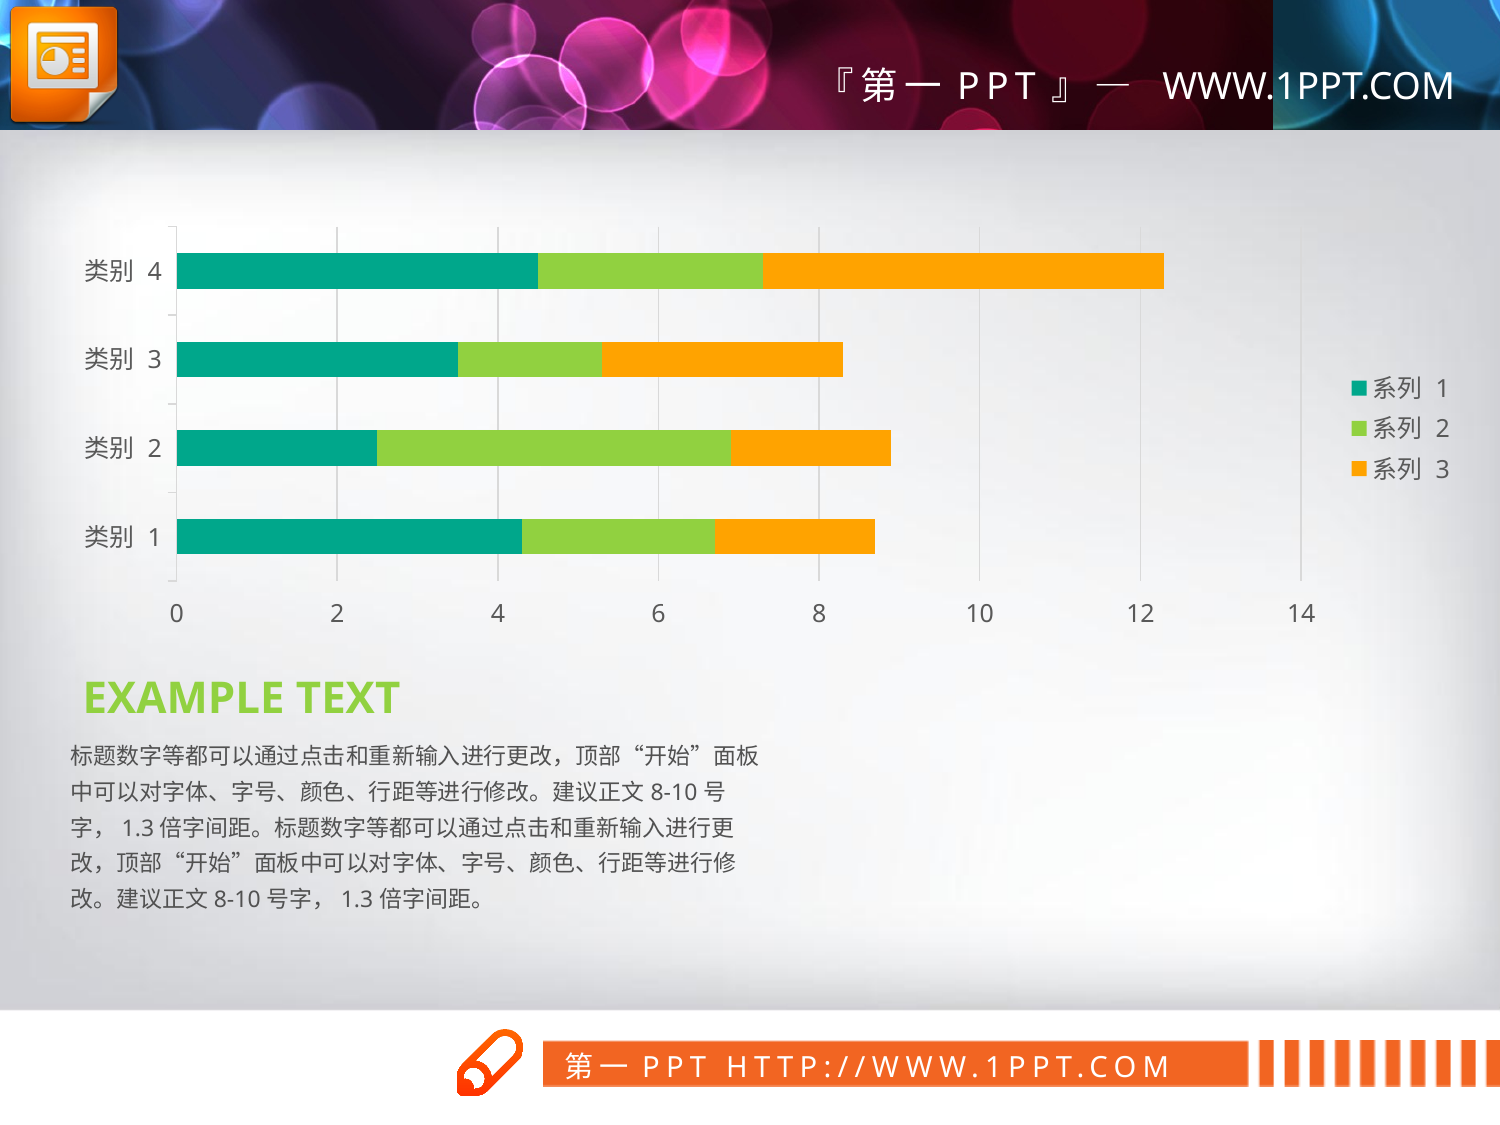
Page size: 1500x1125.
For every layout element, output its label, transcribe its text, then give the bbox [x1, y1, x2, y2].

picture [0, 0, 1500, 1012]
picture [543, 1040, 1500, 1087]
text_box 标题数字等都可以通过点击和重新输入进行更改，顶部“开始”面板中可以对字体、字号、颜色、行距等进行修改。建议正文8-10号字，1.3倍字间距。标题数字等都可以通过点击和重新输入进行更改，顶部“开始”面板中可以对字体、字号、颜色、行距等进行修改。建议正文8-10号字，1.3倍字间距。 [58, 727, 1500, 920]
text_box EXAMPLE TEXT [70, 646, 413, 729]
chart [56, 217, 1471, 639]
